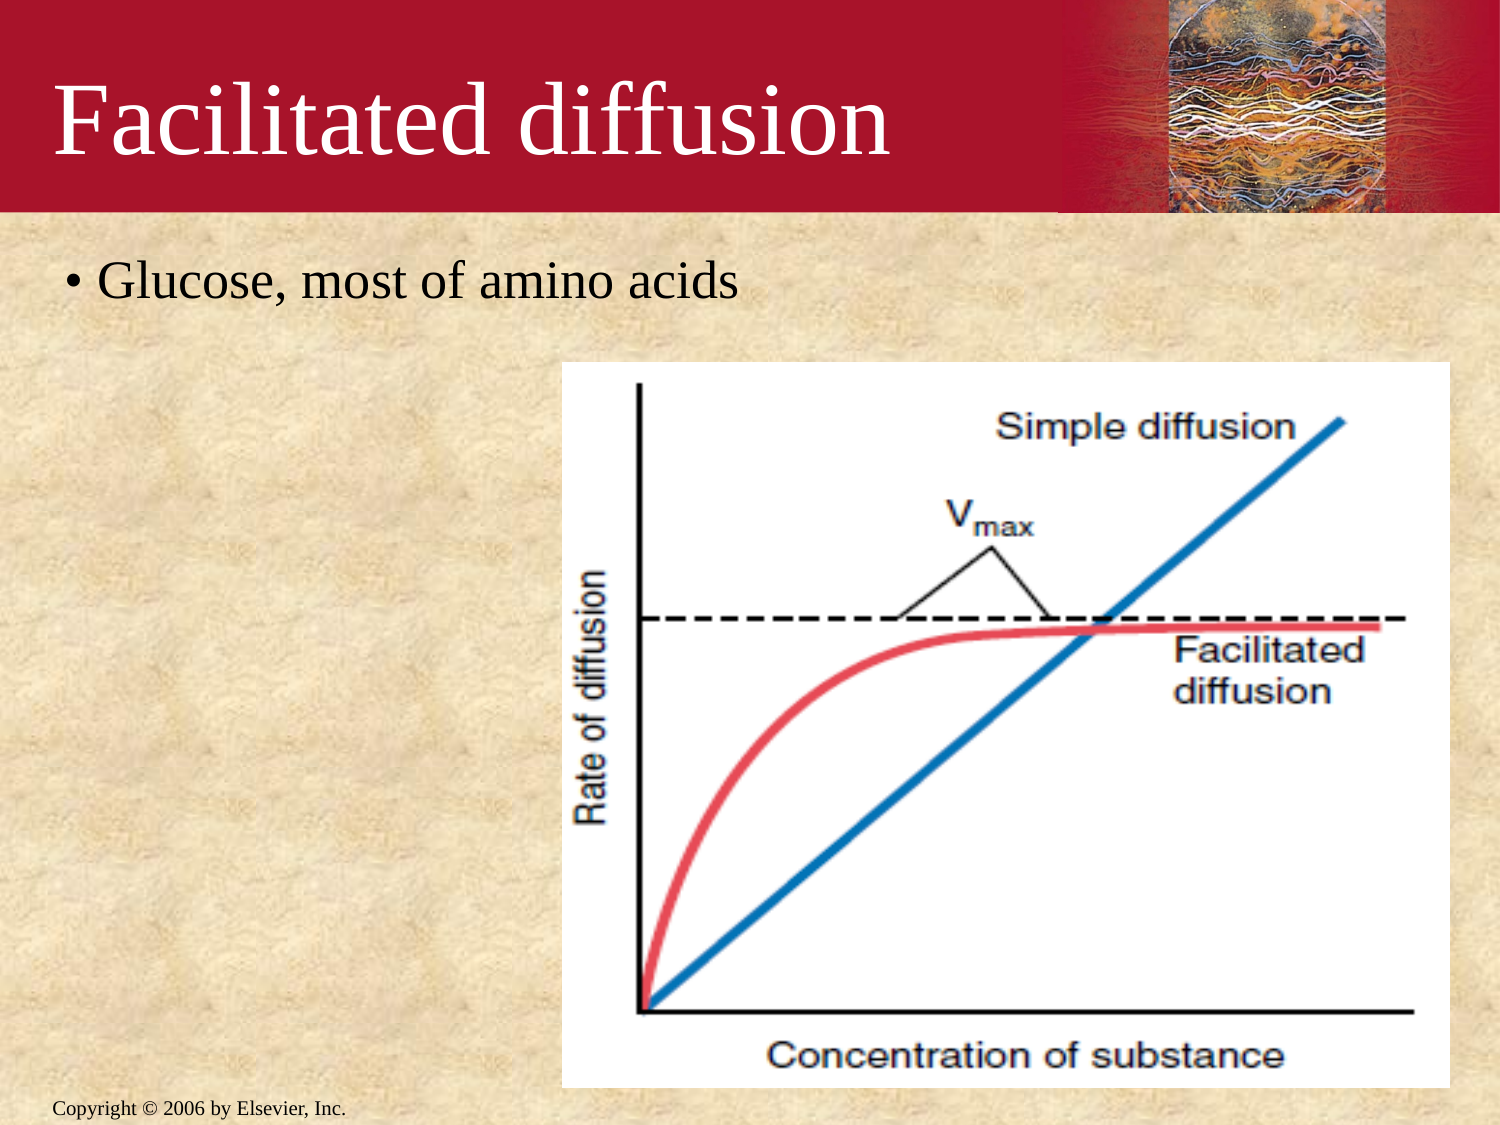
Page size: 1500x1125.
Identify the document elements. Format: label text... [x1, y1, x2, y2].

text_box • Glucose, most of amino acids [50, 237, 850, 318]
picture [0, 0, 1500, 1125]
title Facilitated diffusion [37, 62, 1313, 163]
